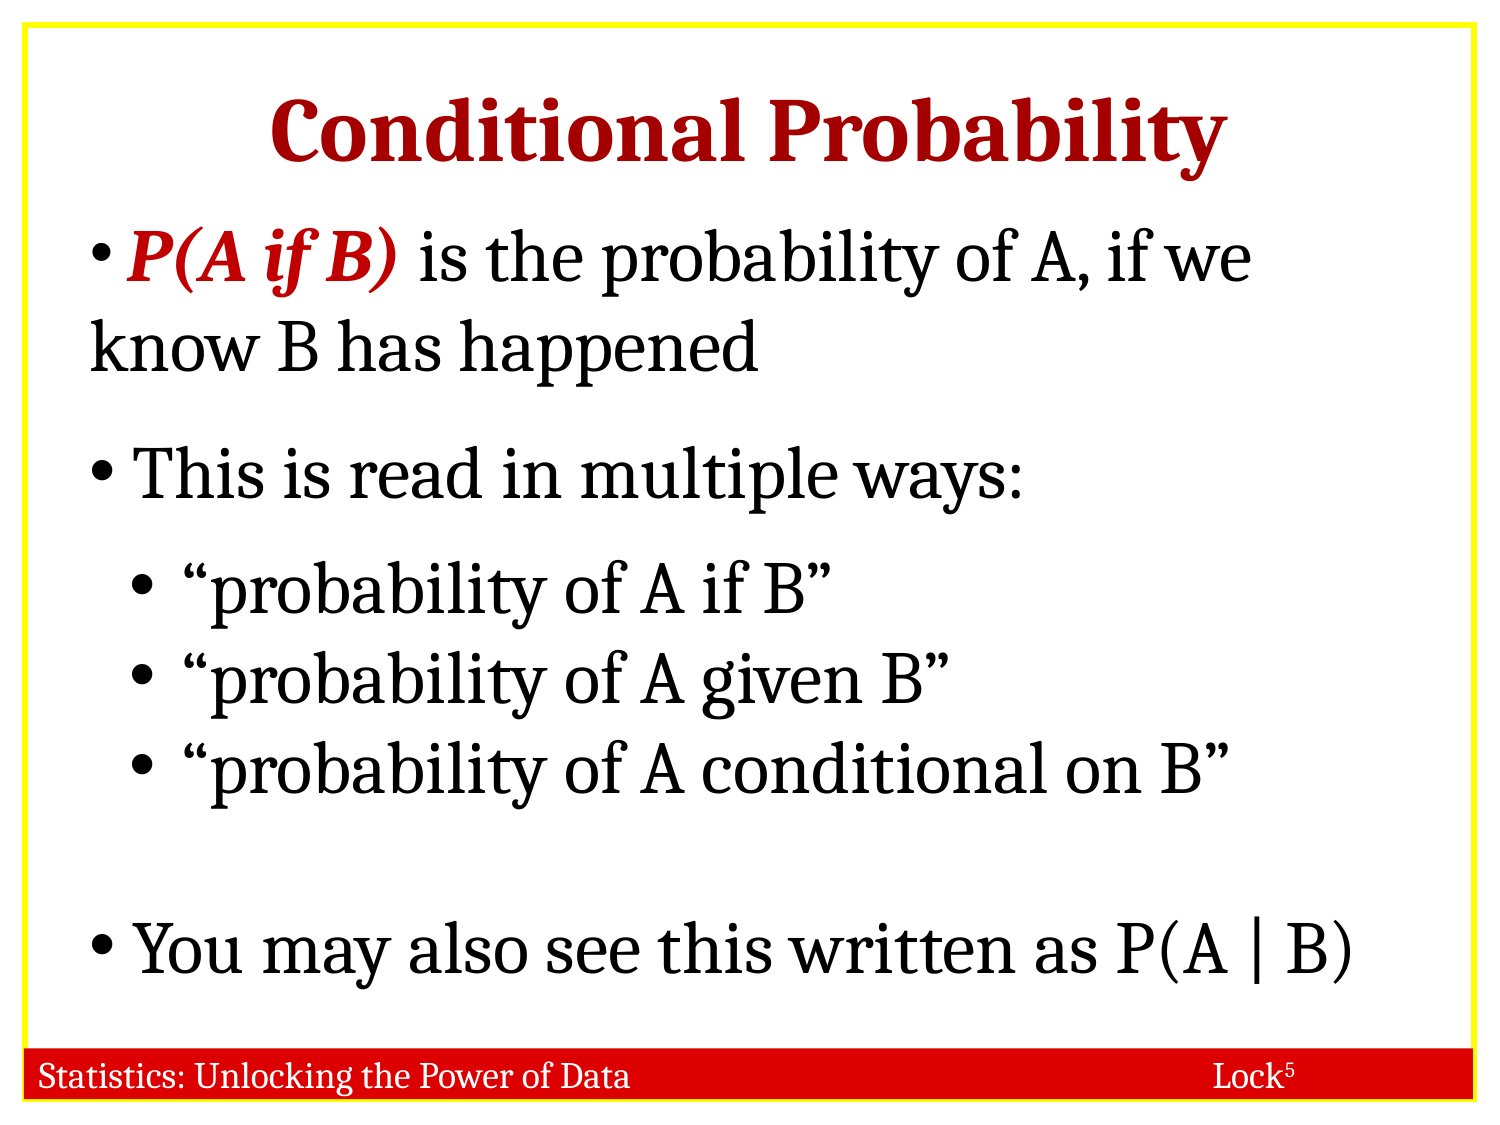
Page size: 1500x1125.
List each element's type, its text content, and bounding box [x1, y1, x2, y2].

text_box P(A if B) is the probability of A, if we know B has happened This is read in multiple ways: “probability of A if B” “probability of A given B” “probability of A conditional on B” You may also see this written as P(A | B) [74, 199, 1438, 1125]
text_box Conditional Probability [81, 62, 1419, 199]
